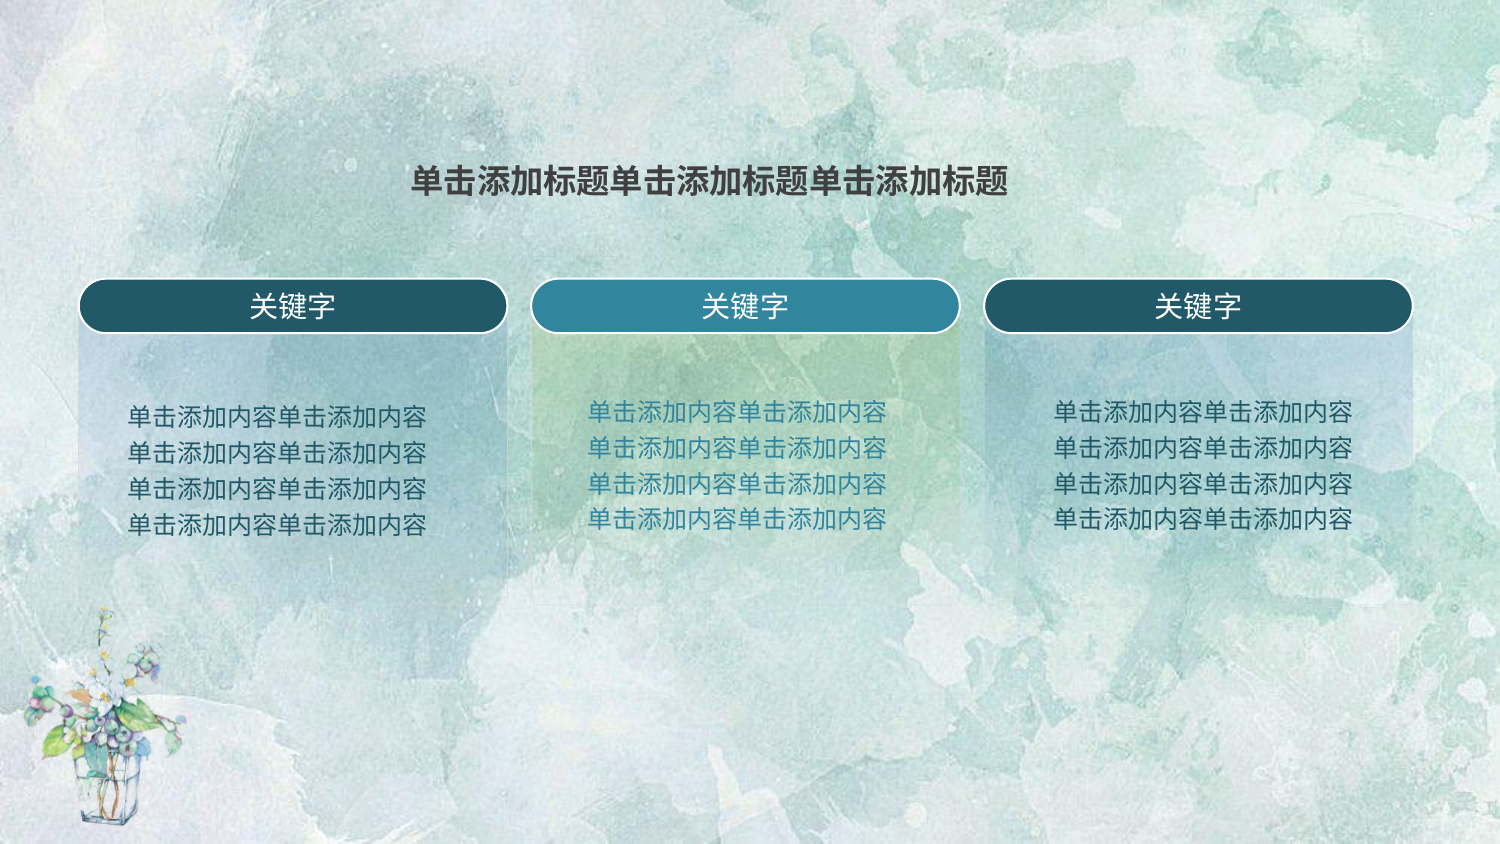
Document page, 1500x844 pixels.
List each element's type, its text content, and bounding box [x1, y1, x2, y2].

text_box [983, 278, 1414, 606]
picture [0, 0, 1500, 844]
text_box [78, 278, 508, 606]
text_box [530, 278, 961, 606]
text_box 单击添加标题单击添加标题单击添加标题 [395, 152, 1110, 198]
text_box [319, 99, 1172, 251]
